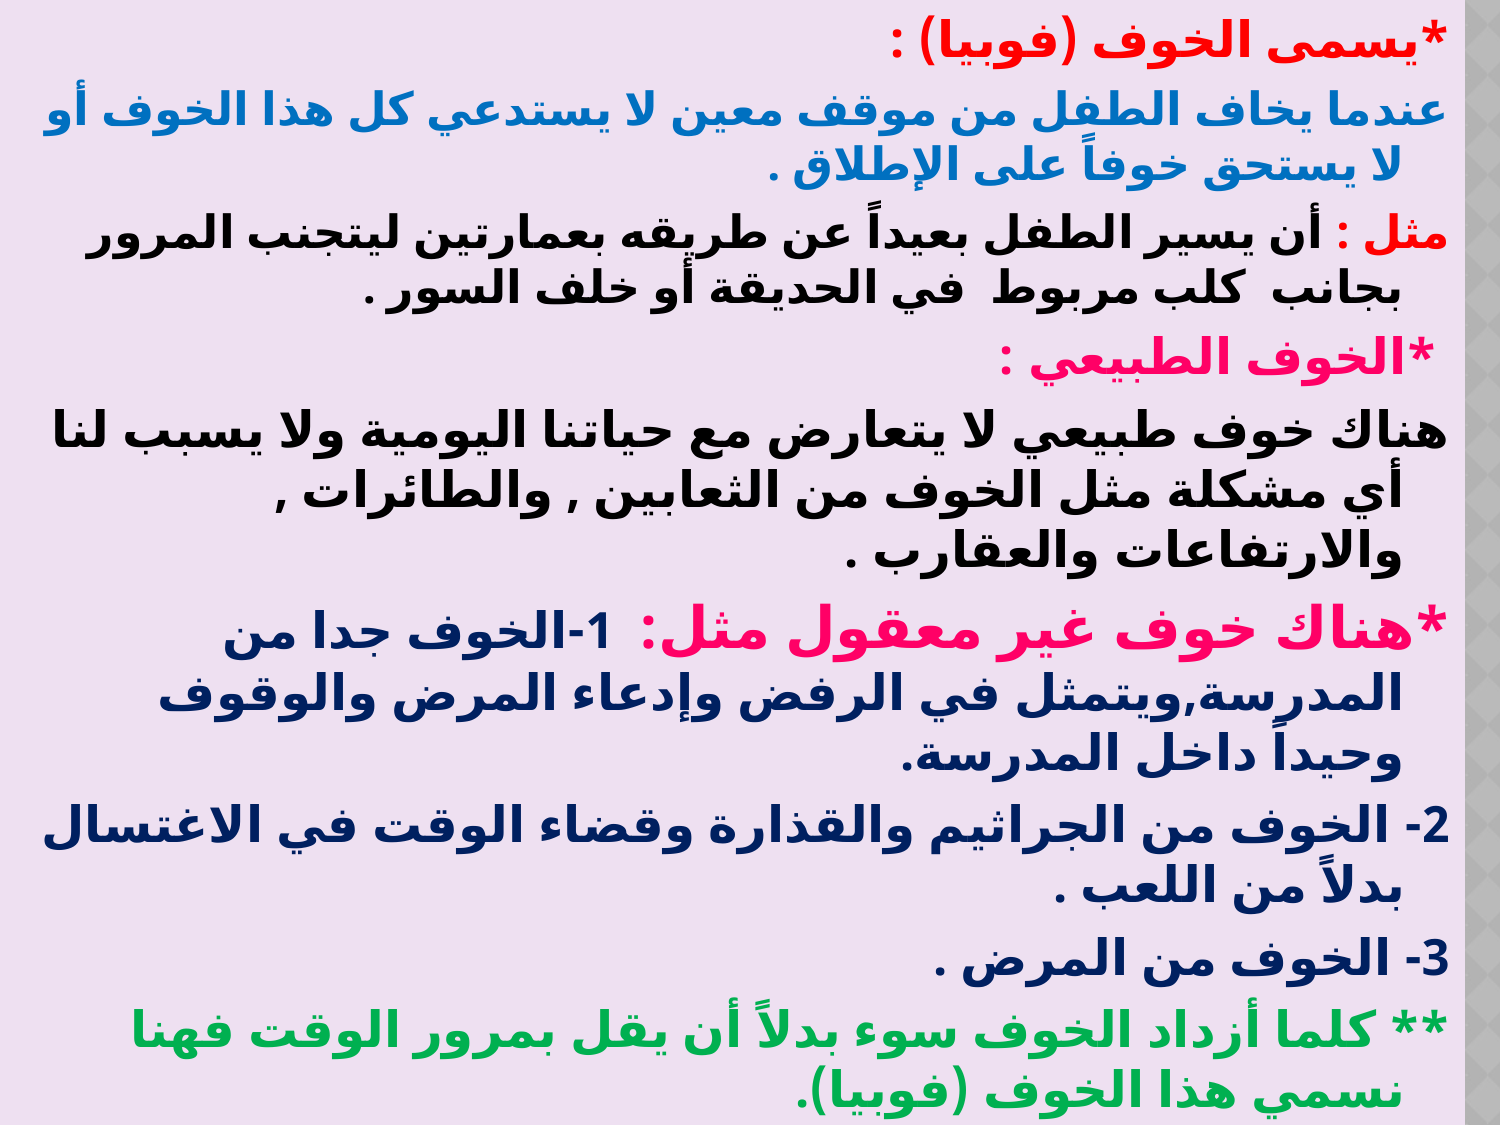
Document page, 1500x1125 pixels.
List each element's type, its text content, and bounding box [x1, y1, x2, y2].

list *يسمى الخوف (فوبيا) : عندما يخاف الطفل من موقف معين لا يستدعي كل هذا الخوف أو لا يستحق خوفاً على الإطلاق . مثل : أن يسير الطفل بعيداً عن طريقه بعمارتين ليتجنب المرور بجانب كلب مربوط في الحديقة أو خلف السور . *الخوف الطبيعي : هناك خوف طبيعي لا يتعارض مع حياتنا اليومية ولا يسبب لنا أي مشكلة مثل الخوف من الثعابين , والطائرات , والارتفاعات والعقارب . *هناك خوف غير معقول مثل: 1-الخوف جدا من المدرسة,ويتمثل في الرفض وإدعاء المرض والوقوف وحيداً داخل المدرسة. 2- الخوف من الجراثيم والقذارة وقضاء الوقت في الاغتسال بدلاً من اللعب . 3- الخوف من المرض . ** كلما أزداد الخوف سوء بدلاً أن يقل بمرور الوقت فهنا نسمي هذا الخوف (فوبيا). [0, 0, 1465, 1125]
